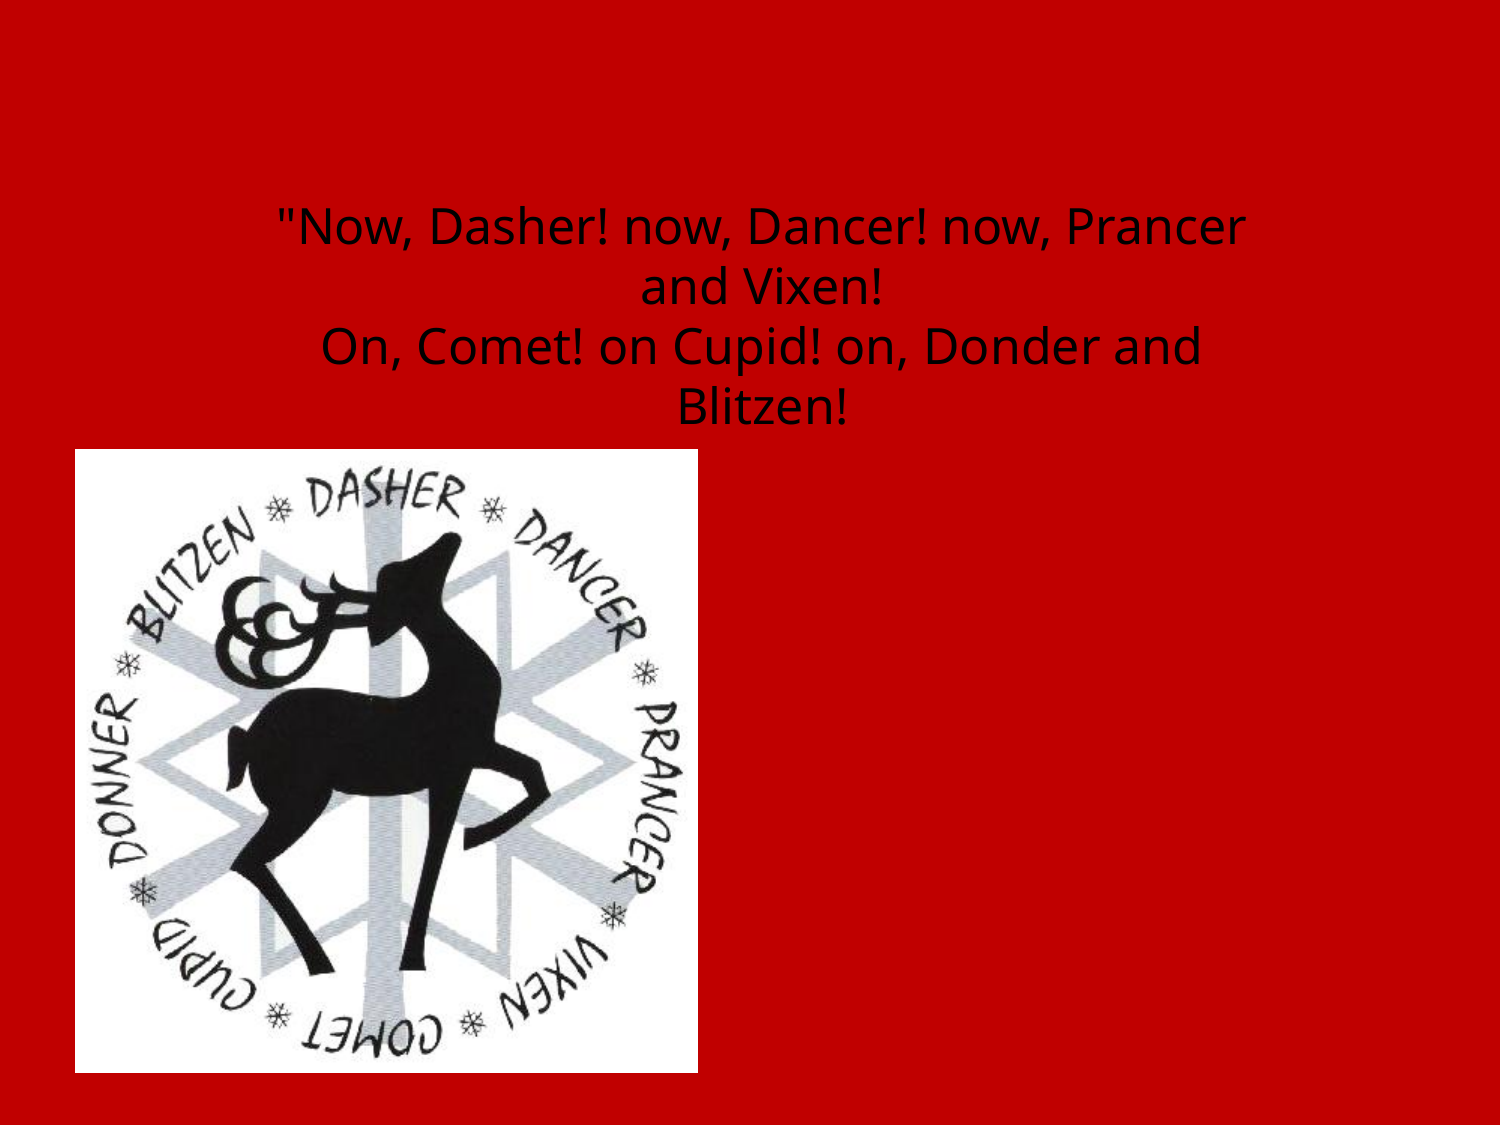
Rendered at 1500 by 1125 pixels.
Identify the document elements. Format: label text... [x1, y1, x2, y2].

picture [74, 449, 698, 1073]
text_box "Now, Dasher! now, Dancer! now, Prancer and Vixen! On, Comet! on Cupid! on, Donder and Blitzen! [249, 187, 1275, 443]
